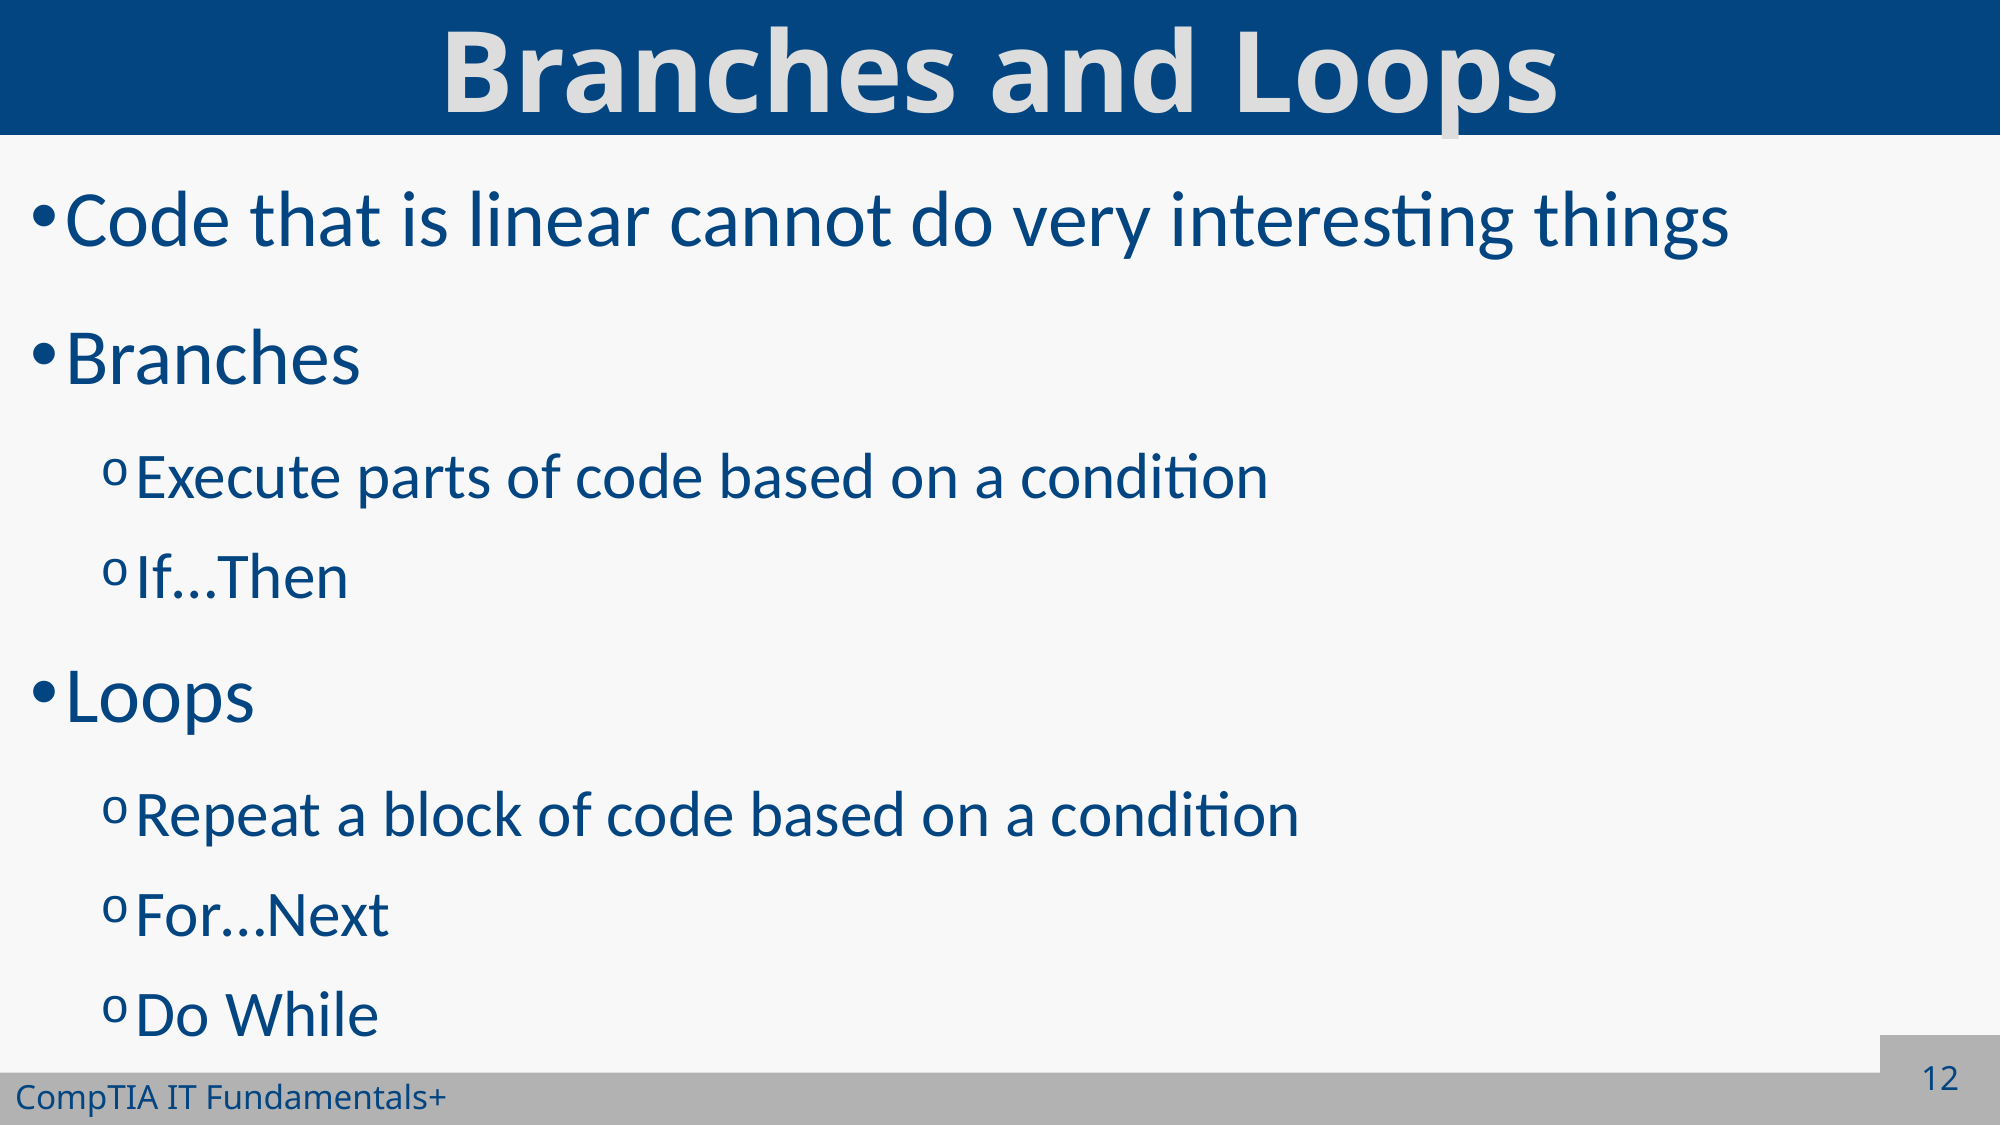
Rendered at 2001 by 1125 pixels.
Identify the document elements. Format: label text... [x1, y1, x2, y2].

title Branches and Loops [0, 0, 2000, 135]
slide_number 12 [1880, 1035, 2000, 1125]
footer CompTIA IT Fundamentals+ [0, 1072, 1880, 1125]
list Code that is linear cannot do very interesting things Branches Execute parts of code based on a condition If…Then Loops Repeat a block of code based on a condition For…Next Do While [15, 149, 1980, 1065]
